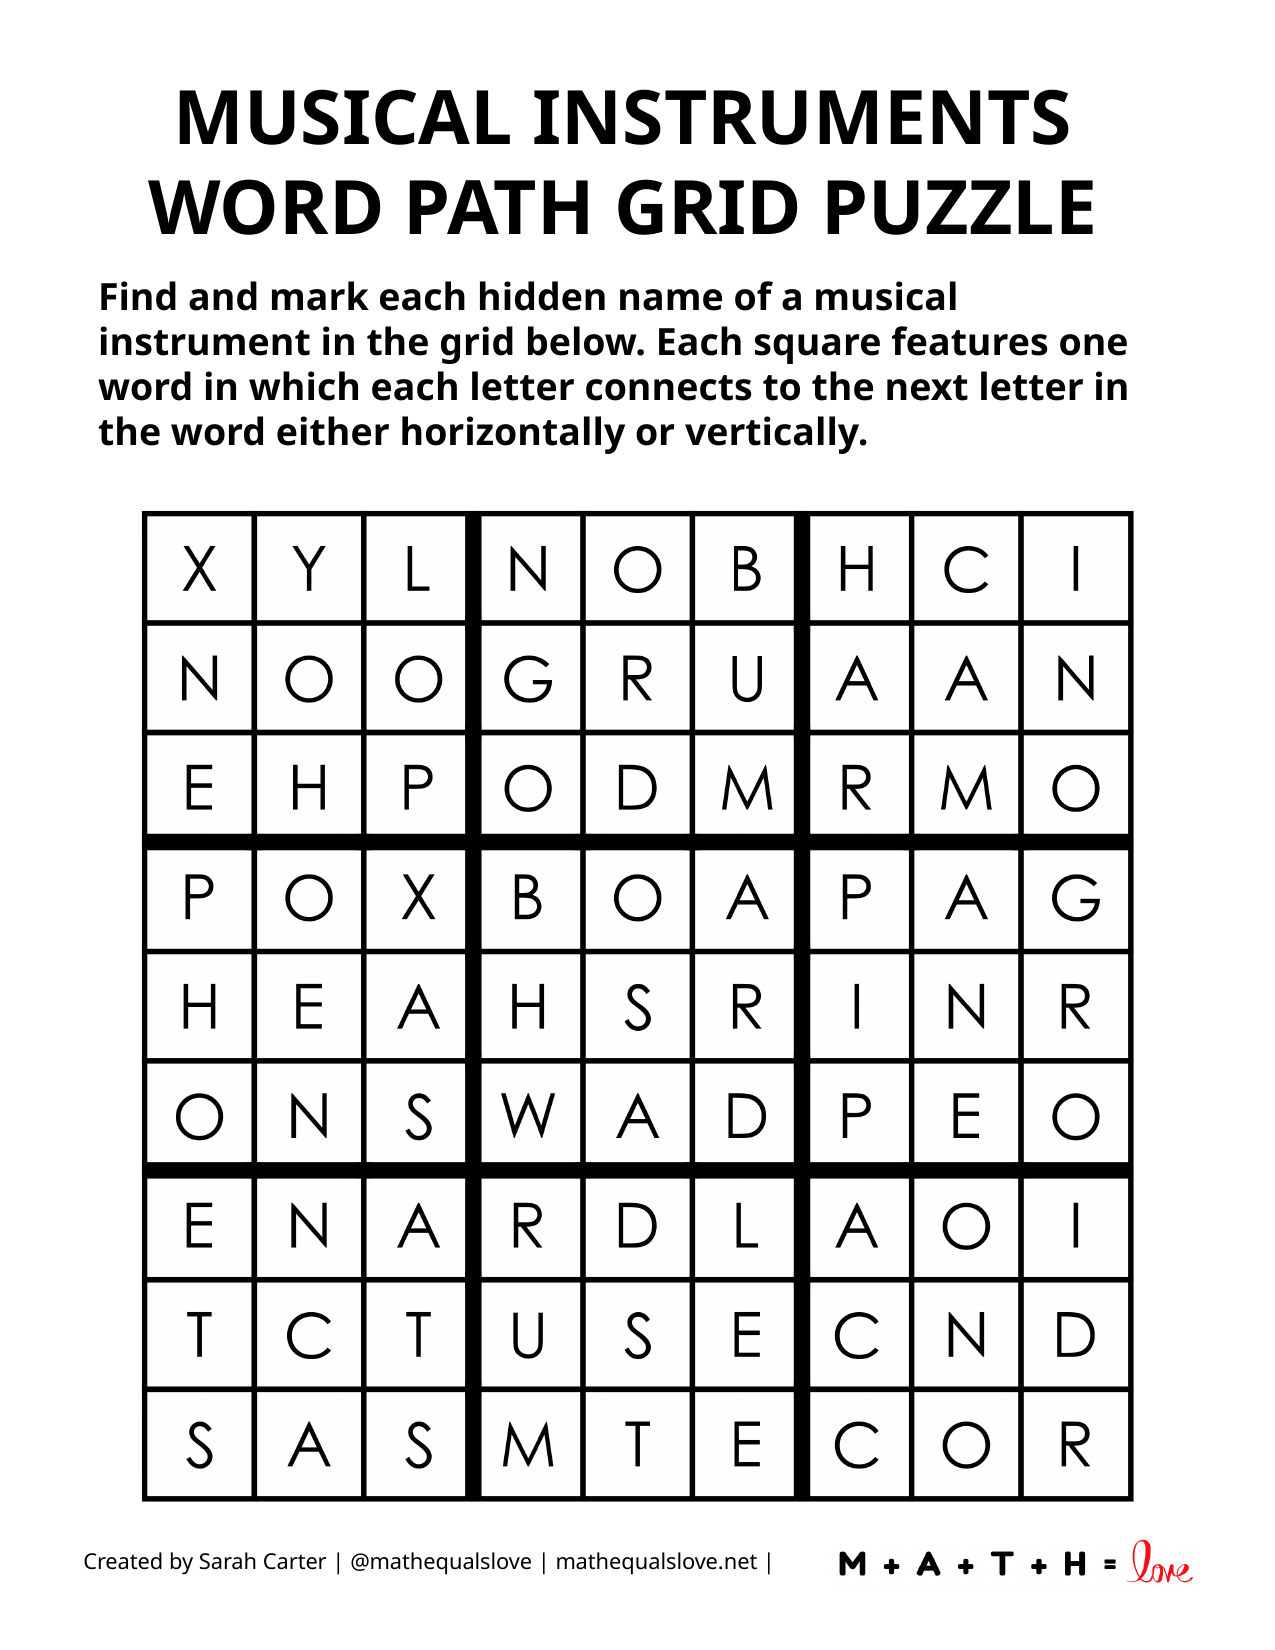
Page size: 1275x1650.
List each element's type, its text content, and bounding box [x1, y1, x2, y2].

picture [139, 507, 1136, 1505]
picture [826, 1536, 1203, 1588]
text_box Find and mark each hidden name of a musical instrument in the grid below. Each square features one word in which each letter connects to the next letter in the word either horizontally or vertically. [83, 265, 1192, 506]
text_box MUSICAL INSTRUMENTS WORD PATH GRID PUZZLE [68, 62, 1178, 258]
text_box Created by Sarah Carter | @mathequalslove | mathequalslove.net | [68, 1540, 826, 1582]
